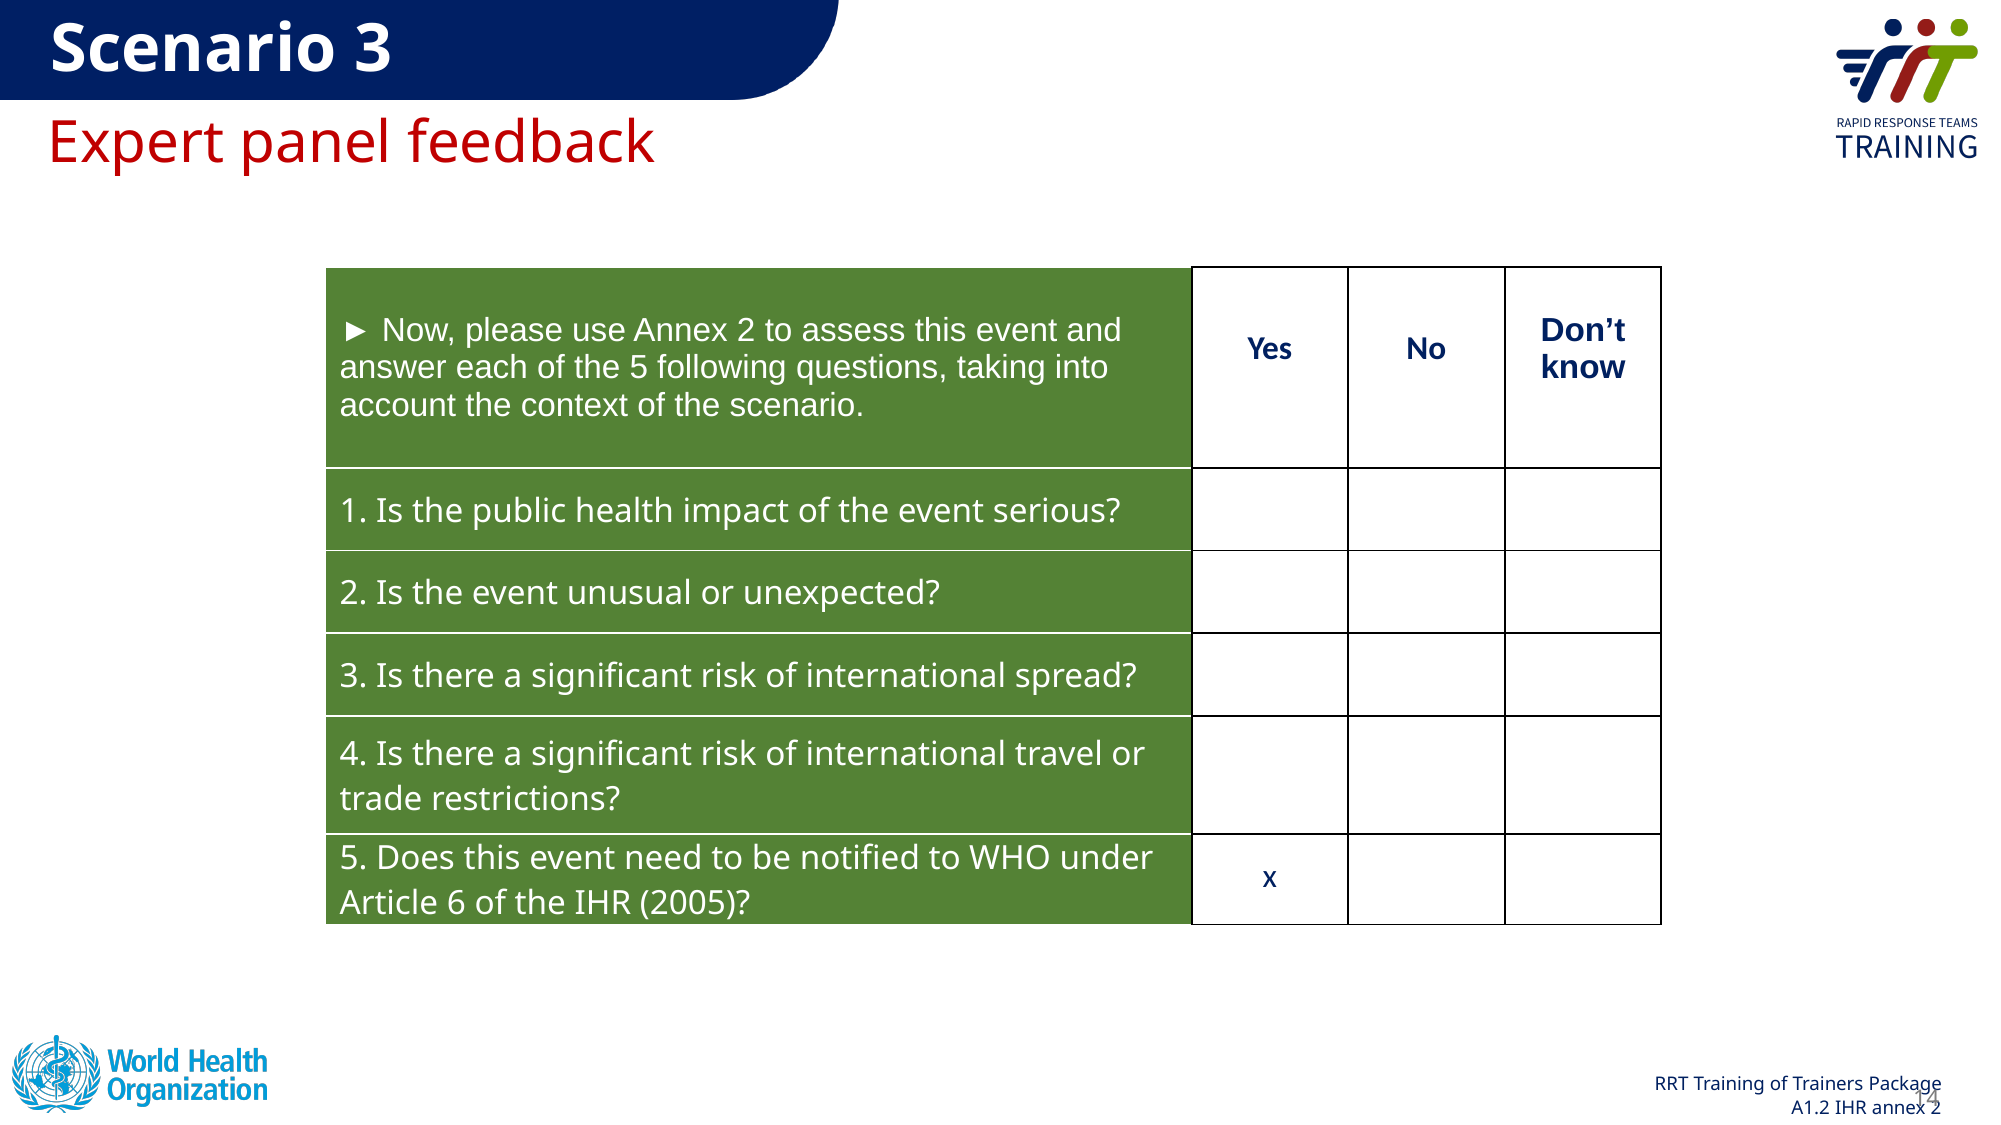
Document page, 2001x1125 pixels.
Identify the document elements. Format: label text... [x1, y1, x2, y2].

table_header No [1349, 268, 1504, 467]
picture [58, 1050, 64, 1058]
table_cell [1193, 634, 1347, 715]
table_cell [1506, 469, 1660, 550]
table_cell [1193, 469, 1347, 550]
table_cell [1506, 634, 1660, 715]
table_header ► Now, please use Annex 2 to assess this event and answer each of the 5 following questions, taking into account the context of the scenario. [326, 268, 1191, 467]
picture [12, 1035, 267, 1113]
table_header Don’t know [1506, 268, 1660, 467]
table_cell x [1193, 835, 1347, 924]
table_cell [1349, 469, 1504, 550]
title Scenario 3 [42, 6, 826, 105]
picture [1835, 19, 1978, 167]
table_cell 3. Is there a significant risk of international spread? [326, 634, 1191, 715]
text_box Expert panel feedback [40, 105, 937, 213]
table_cell [1506, 551, 1660, 632]
picture [12, 1083, 48, 1113]
table_cell [1349, 717, 1504, 833]
table_cell [1193, 717, 1347, 833]
table_cell 5. Does this event need to be notified to WHO under Article 6 of the IHR (2005)? [326, 835, 1191, 924]
table_cell 2. Is the event unusual or unexpected? [326, 551, 1191, 632]
picture [0, 0, 839, 100]
table_cell [1506, 835, 1660, 924]
table_cell [1349, 835, 1504, 924]
table_cell 1. Is the public health impact of the event serious? [326, 469, 1191, 550]
table_cell [1506, 717, 1660, 833]
table_cell 4. Is there a significant risk of international travel or trade restrictions? [326, 717, 1191, 833]
table_cell [1349, 634, 1504, 715]
table_cell [1349, 551, 1504, 632]
table_cell [1193, 551, 1347, 632]
table_header Yes [1193, 268, 1347, 467]
